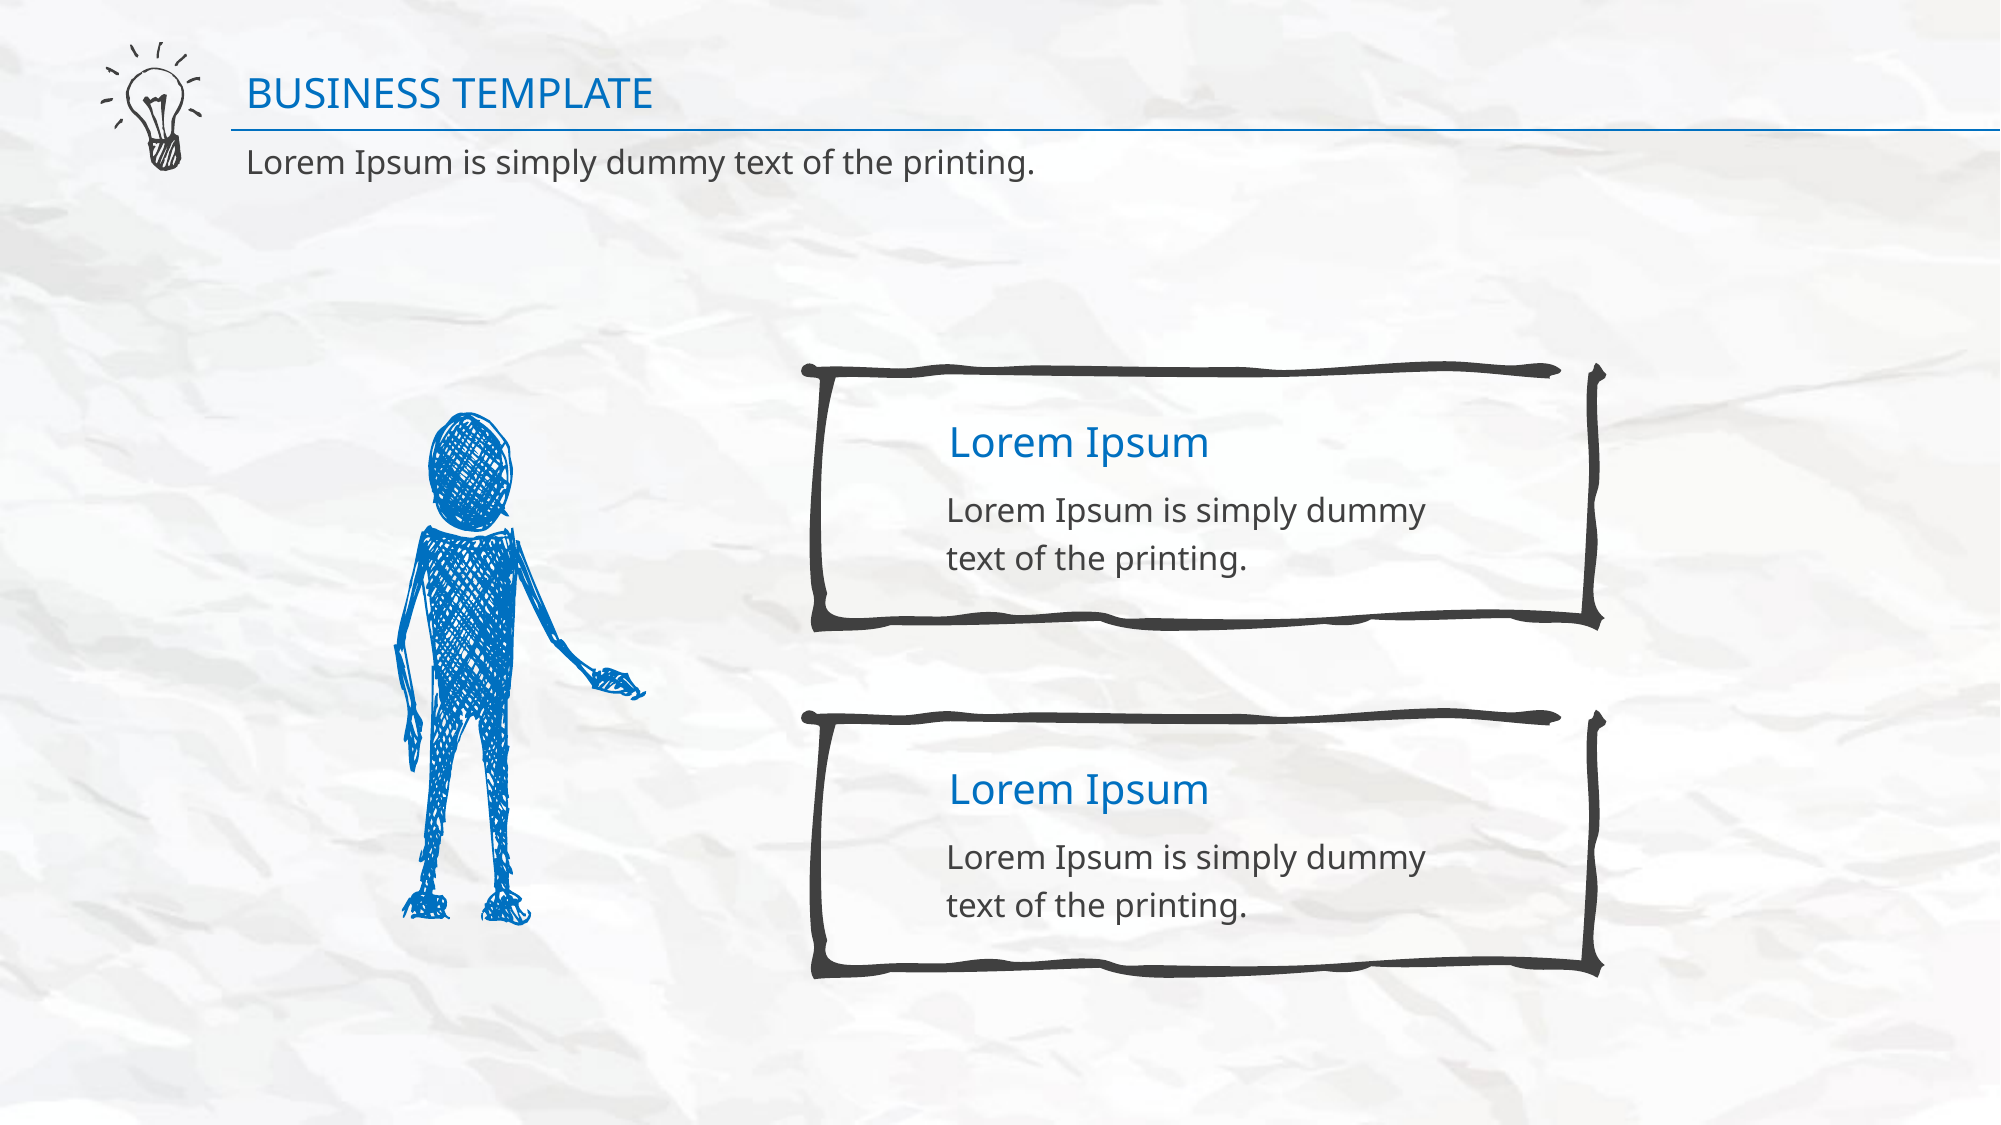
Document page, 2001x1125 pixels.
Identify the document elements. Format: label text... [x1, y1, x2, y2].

picture [0, 0, 2000, 1125]
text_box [931, 755, 1510, 930]
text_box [393, 410, 647, 928]
text_box [801, 708, 1607, 980]
text_box [801, 361, 1607, 633]
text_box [100, 41, 203, 172]
text_box Lorem Ipsum is simply dummy text of the printing. [231, 133, 1113, 189]
text_box BUSINESS TEMPLATE [231, 59, 722, 125]
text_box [931, 408, 1510, 583]
